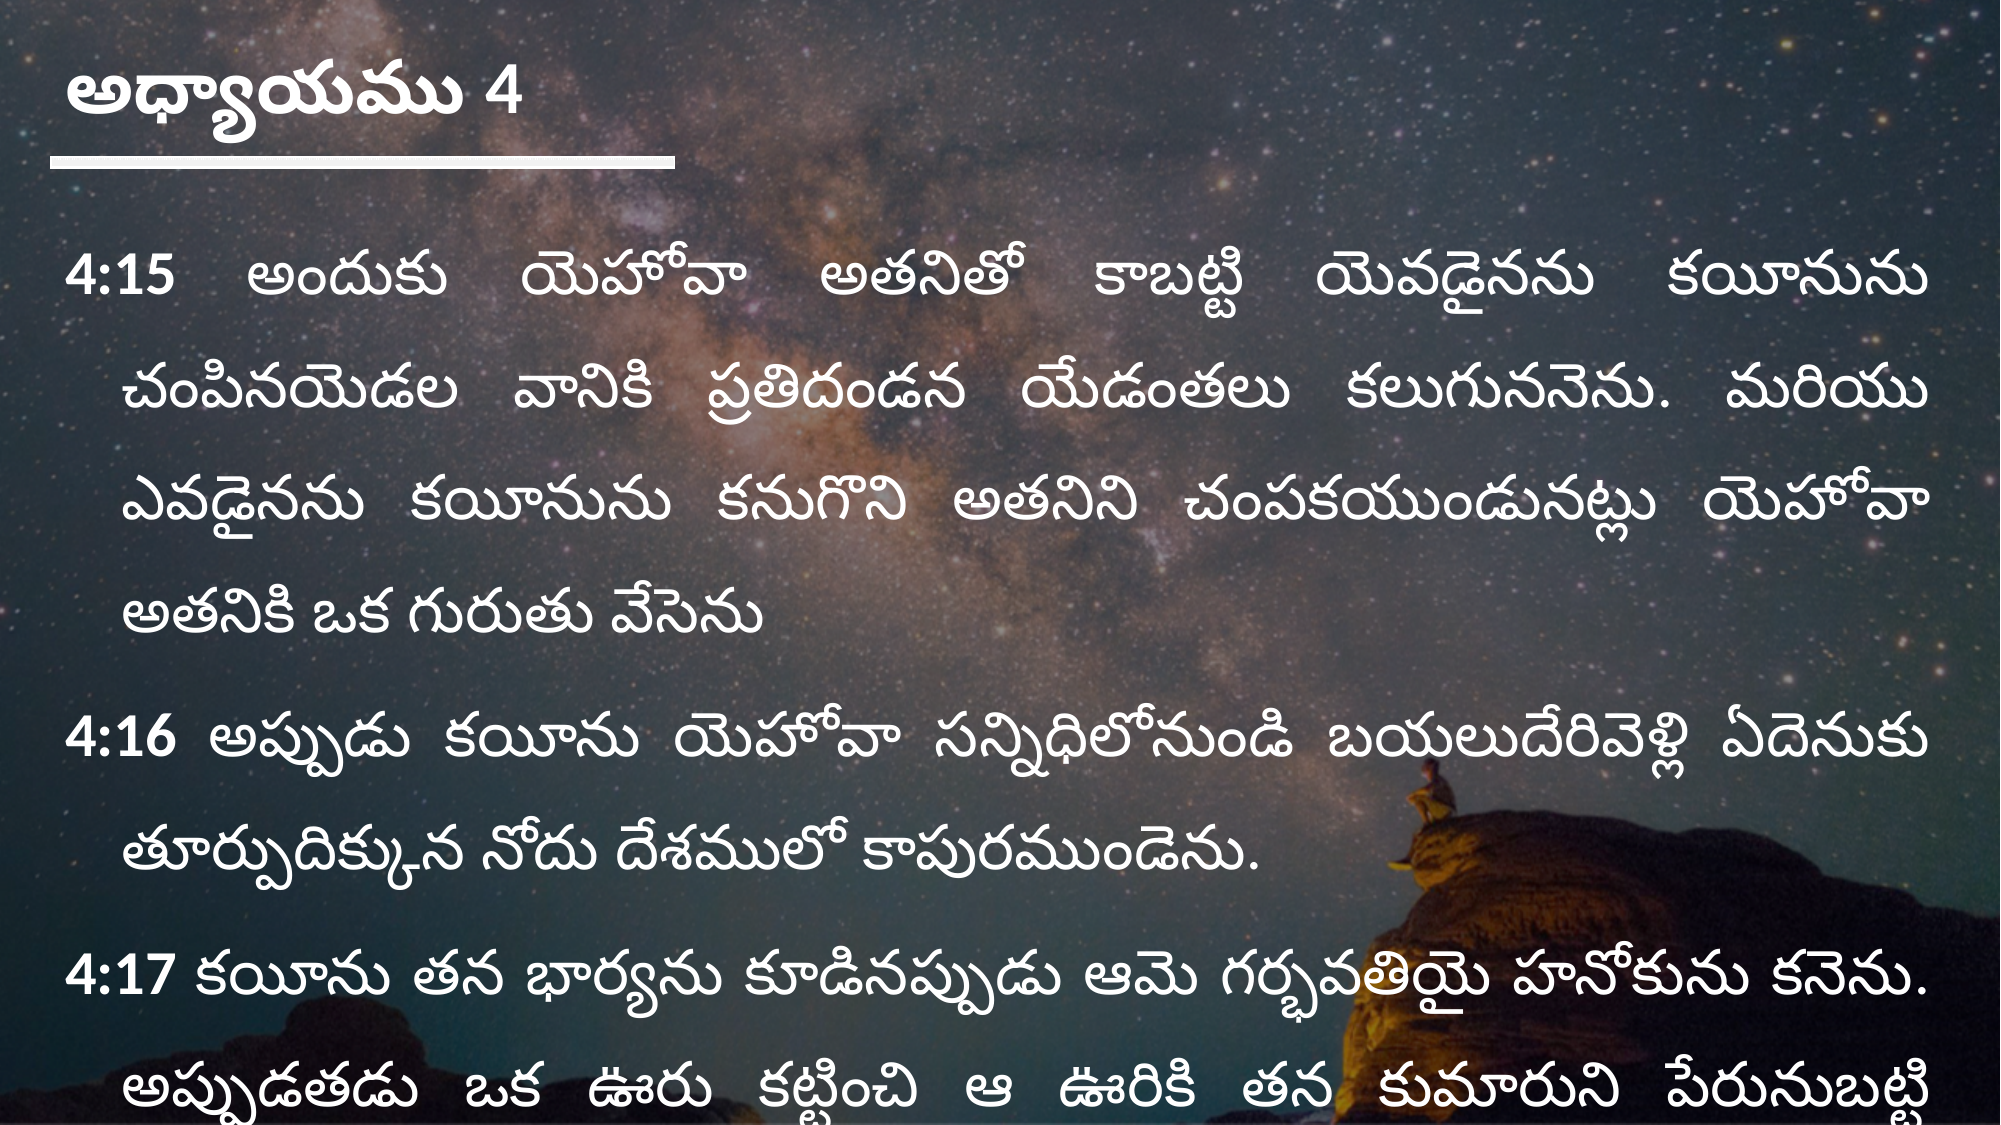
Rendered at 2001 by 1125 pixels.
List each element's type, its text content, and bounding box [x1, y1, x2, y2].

list 4:15 అందుకు యెహోవా అతనితో కాబట్టి యెవడైనను కయీనును చంపినయెడల వానికి ప్రతిదండన యేడంతలు కలుగుననెను. మరియు ఎవడైనను కయీనును కనుగొని అతనిని చంపకయుండునట్లు యెహోవా అతనికి ఒక గురుతు వేసెను 4:16 అప్పుడు కయీను యెహోవా సన్నిధిలోనుండి బయలుదేరివెళ్లి ఏదెనుకు తూర్పుదిక్కున నోదు దేశములో కాపురముండెను. 4:17 కయీను తన భార్యను కూడినప్పుడు ఆమె గర్భవతియై హనోకును కనెను. అప్పుడతడు ఒక ఊరు కట్టించి ఆ ఊరికి తన కుమారుని పేరునుబట్టి హనోకను పేరు పెట్టెను. [50, 187, 1946, 1063]
title అధ్యాయము 4 [50, 0, 1925, 167]
picture [0, 0, 2000, 1125]
